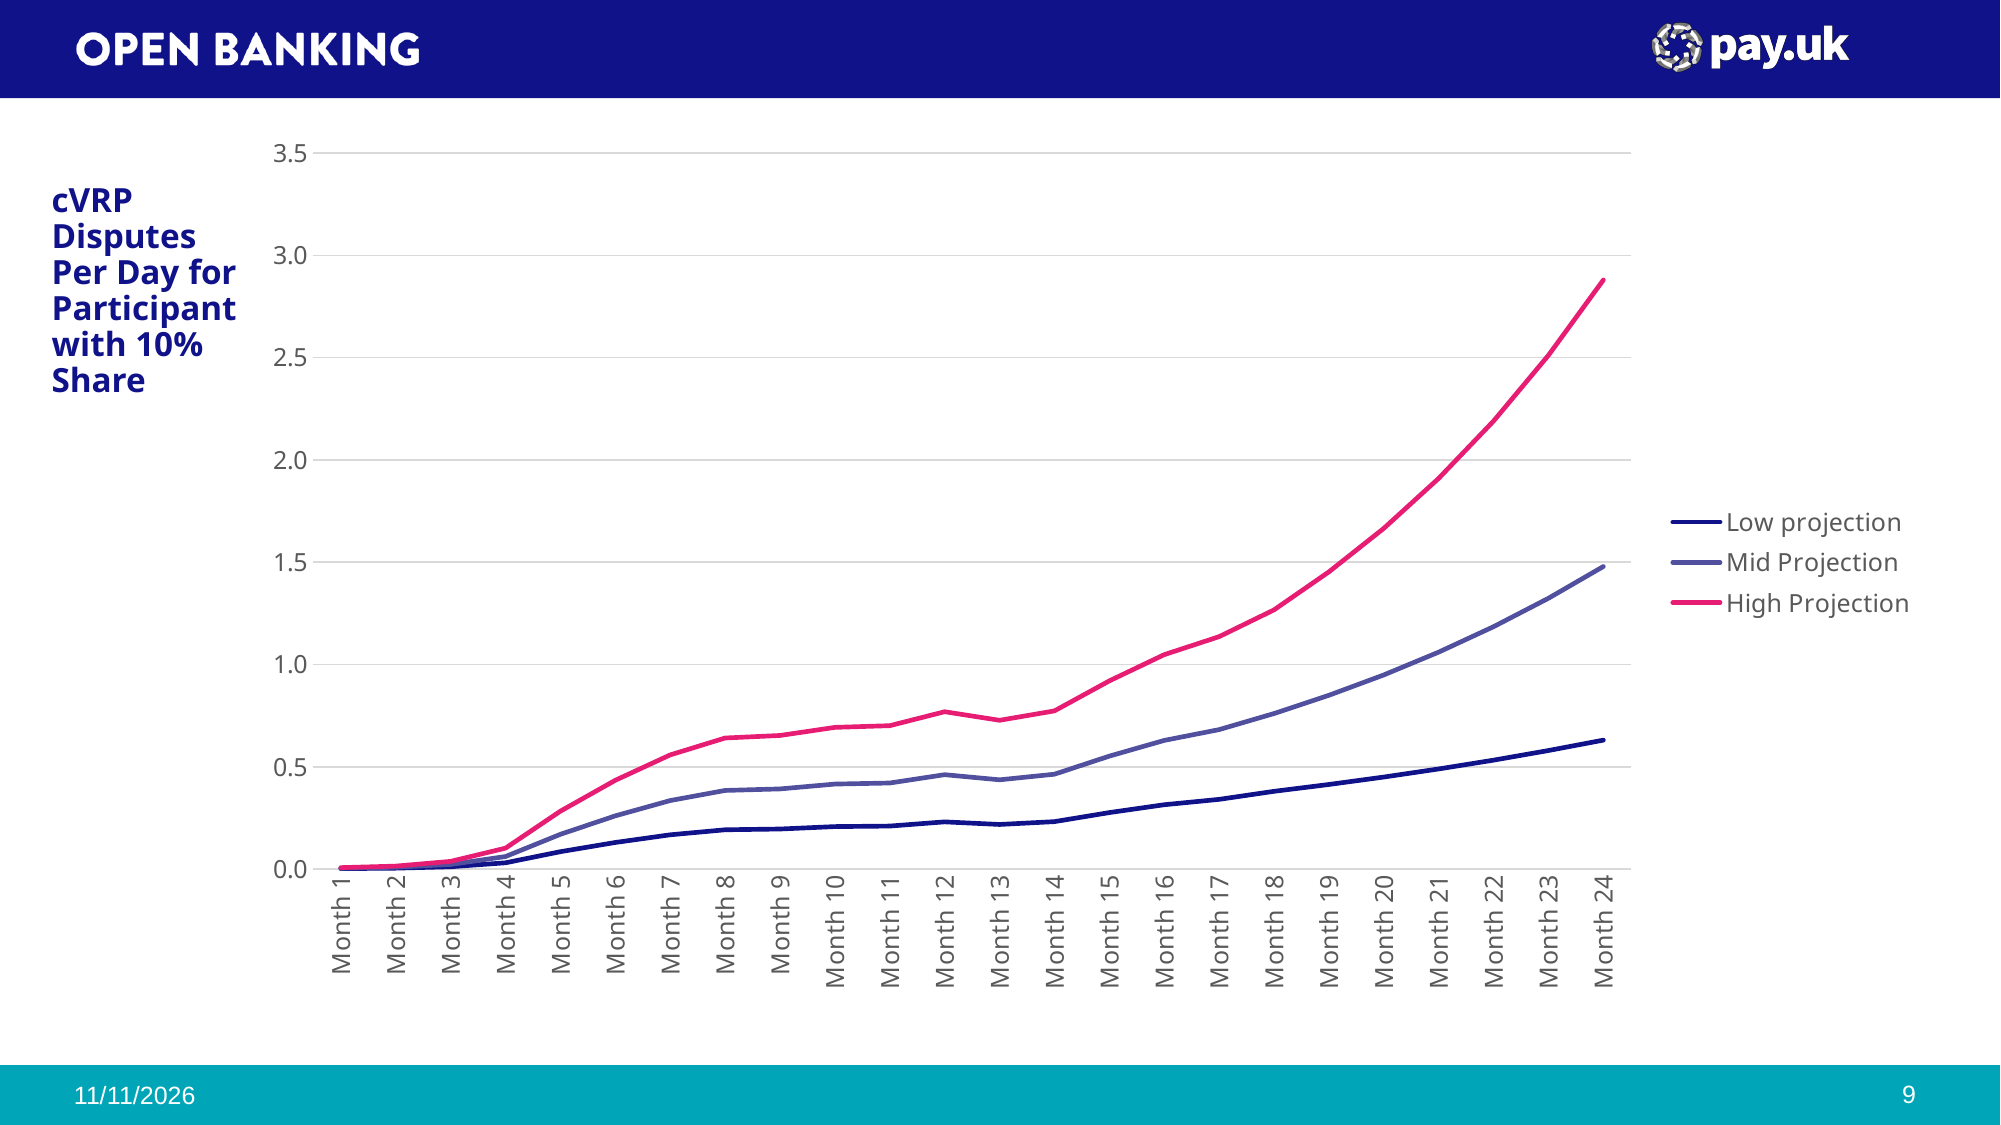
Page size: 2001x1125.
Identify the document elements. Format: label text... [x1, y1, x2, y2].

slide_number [59, 1065, 509, 1125]
slide_number 9 [1412, 1064, 1932, 1124]
chart [239, 117, 1932, 1007]
title cVRP Disputes Per Day for Participant with 10% Share [36, 176, 239, 453]
picture [43, 0, 452, 99]
picture [1644, 11, 1856, 77]
footer [662, 1064, 1338, 1124]
